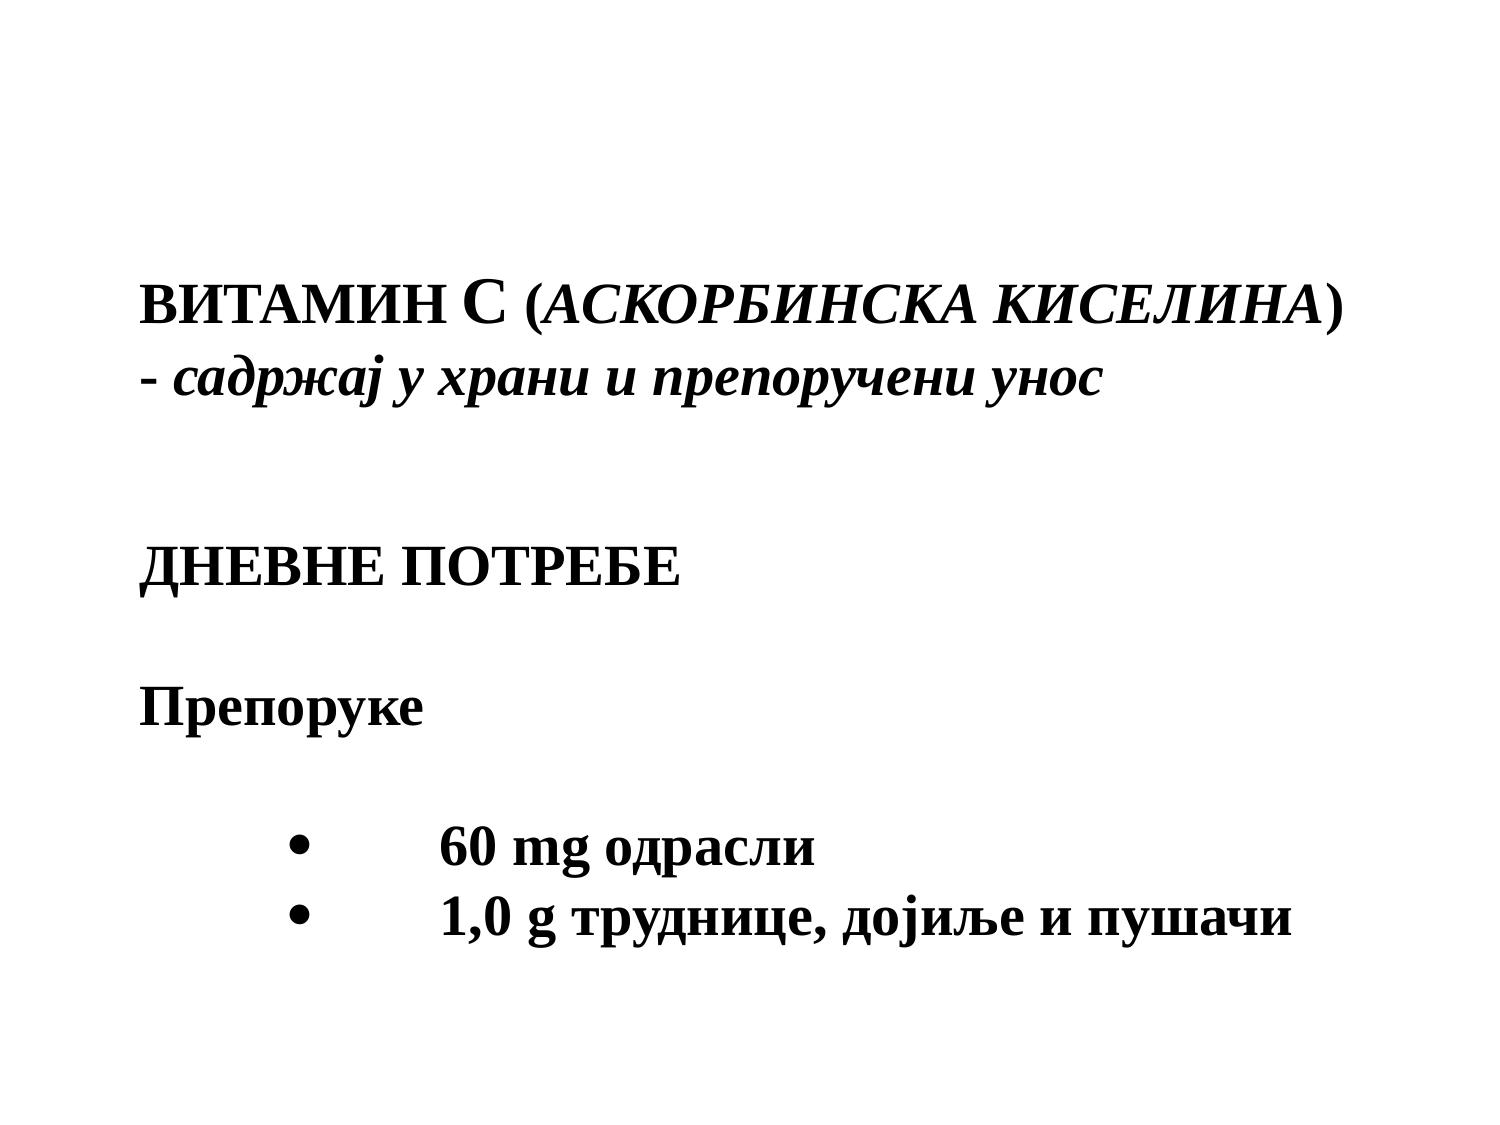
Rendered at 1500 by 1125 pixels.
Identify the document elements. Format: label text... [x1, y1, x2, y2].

text_box ВИТАМИН C (АСКОРБИНСКА КИСЕЛИНА) - садржај у храни и препоручени унос ДНЕВНЕ ПОТРЕБЕ Препоруке · 60 mg одрасли · 1,0 g труднице, дојиље и пушачи [124, 249, 1388, 1055]
